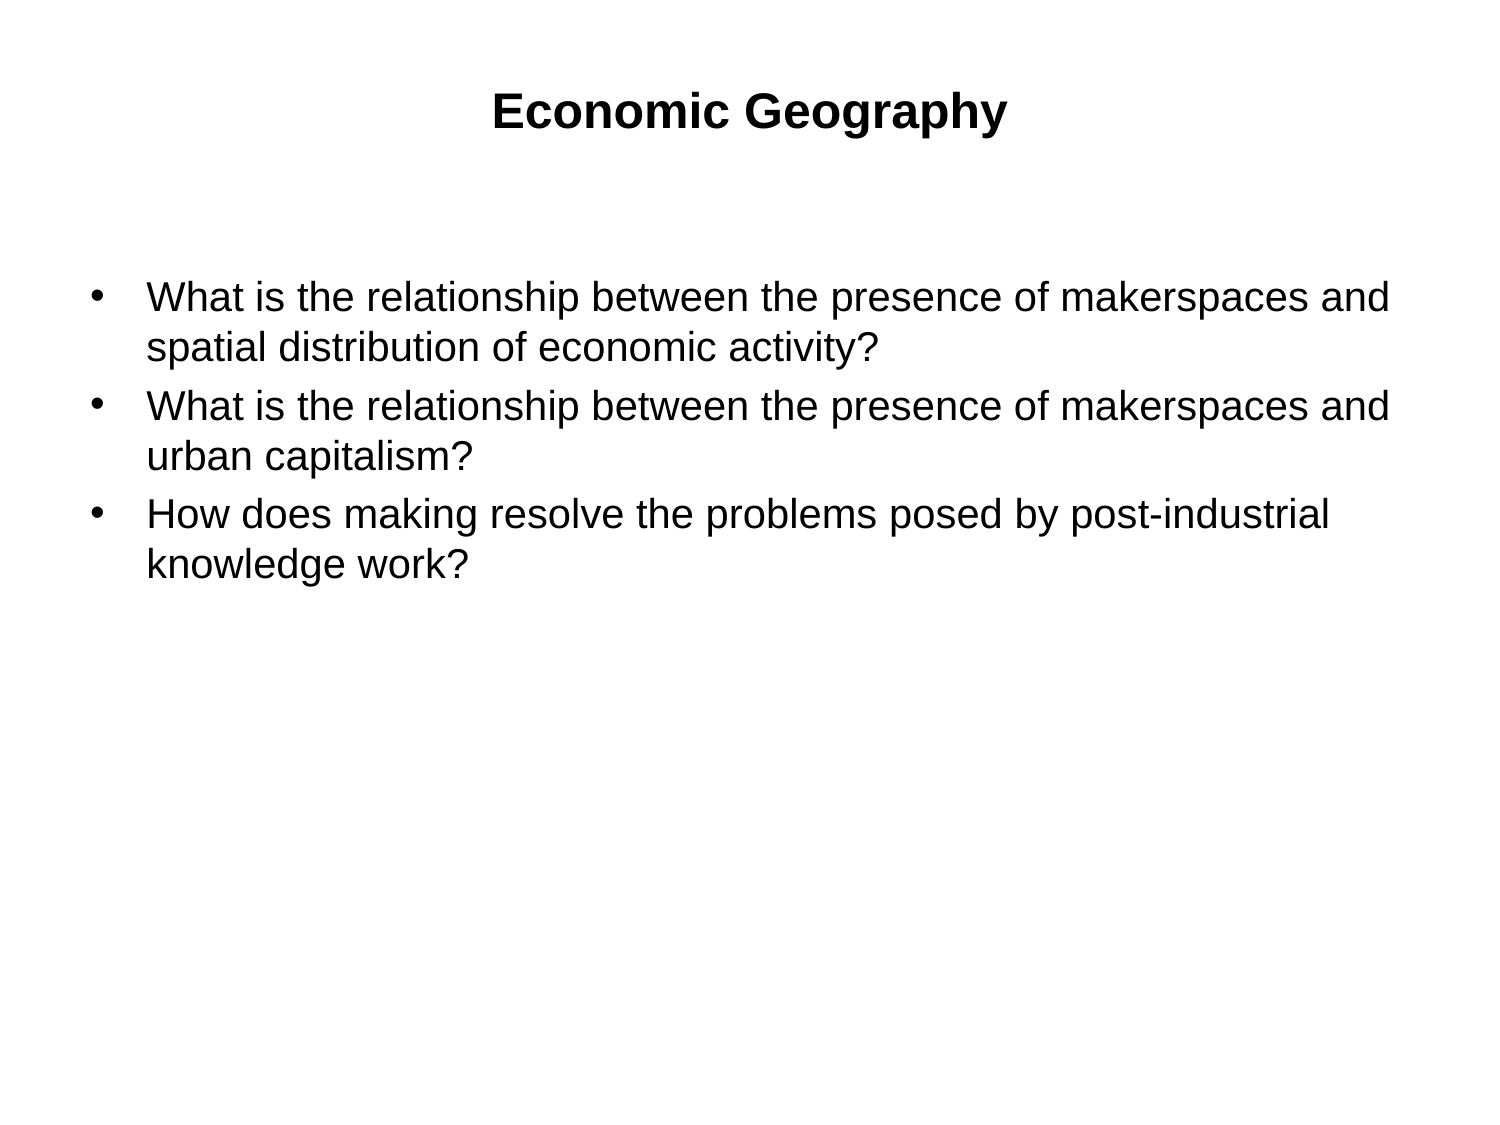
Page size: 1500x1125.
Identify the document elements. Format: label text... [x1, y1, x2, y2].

title Economic Geography [75, 45, 1425, 233]
list What is the relationship between the presence of makerspaces and spatial distribution of economic activity? What is the relationship between the presence of makerspaces and urban capitalism? How does making resolve the problems posed by post-industrial knowledge work? [75, 262, 1425, 1005]
